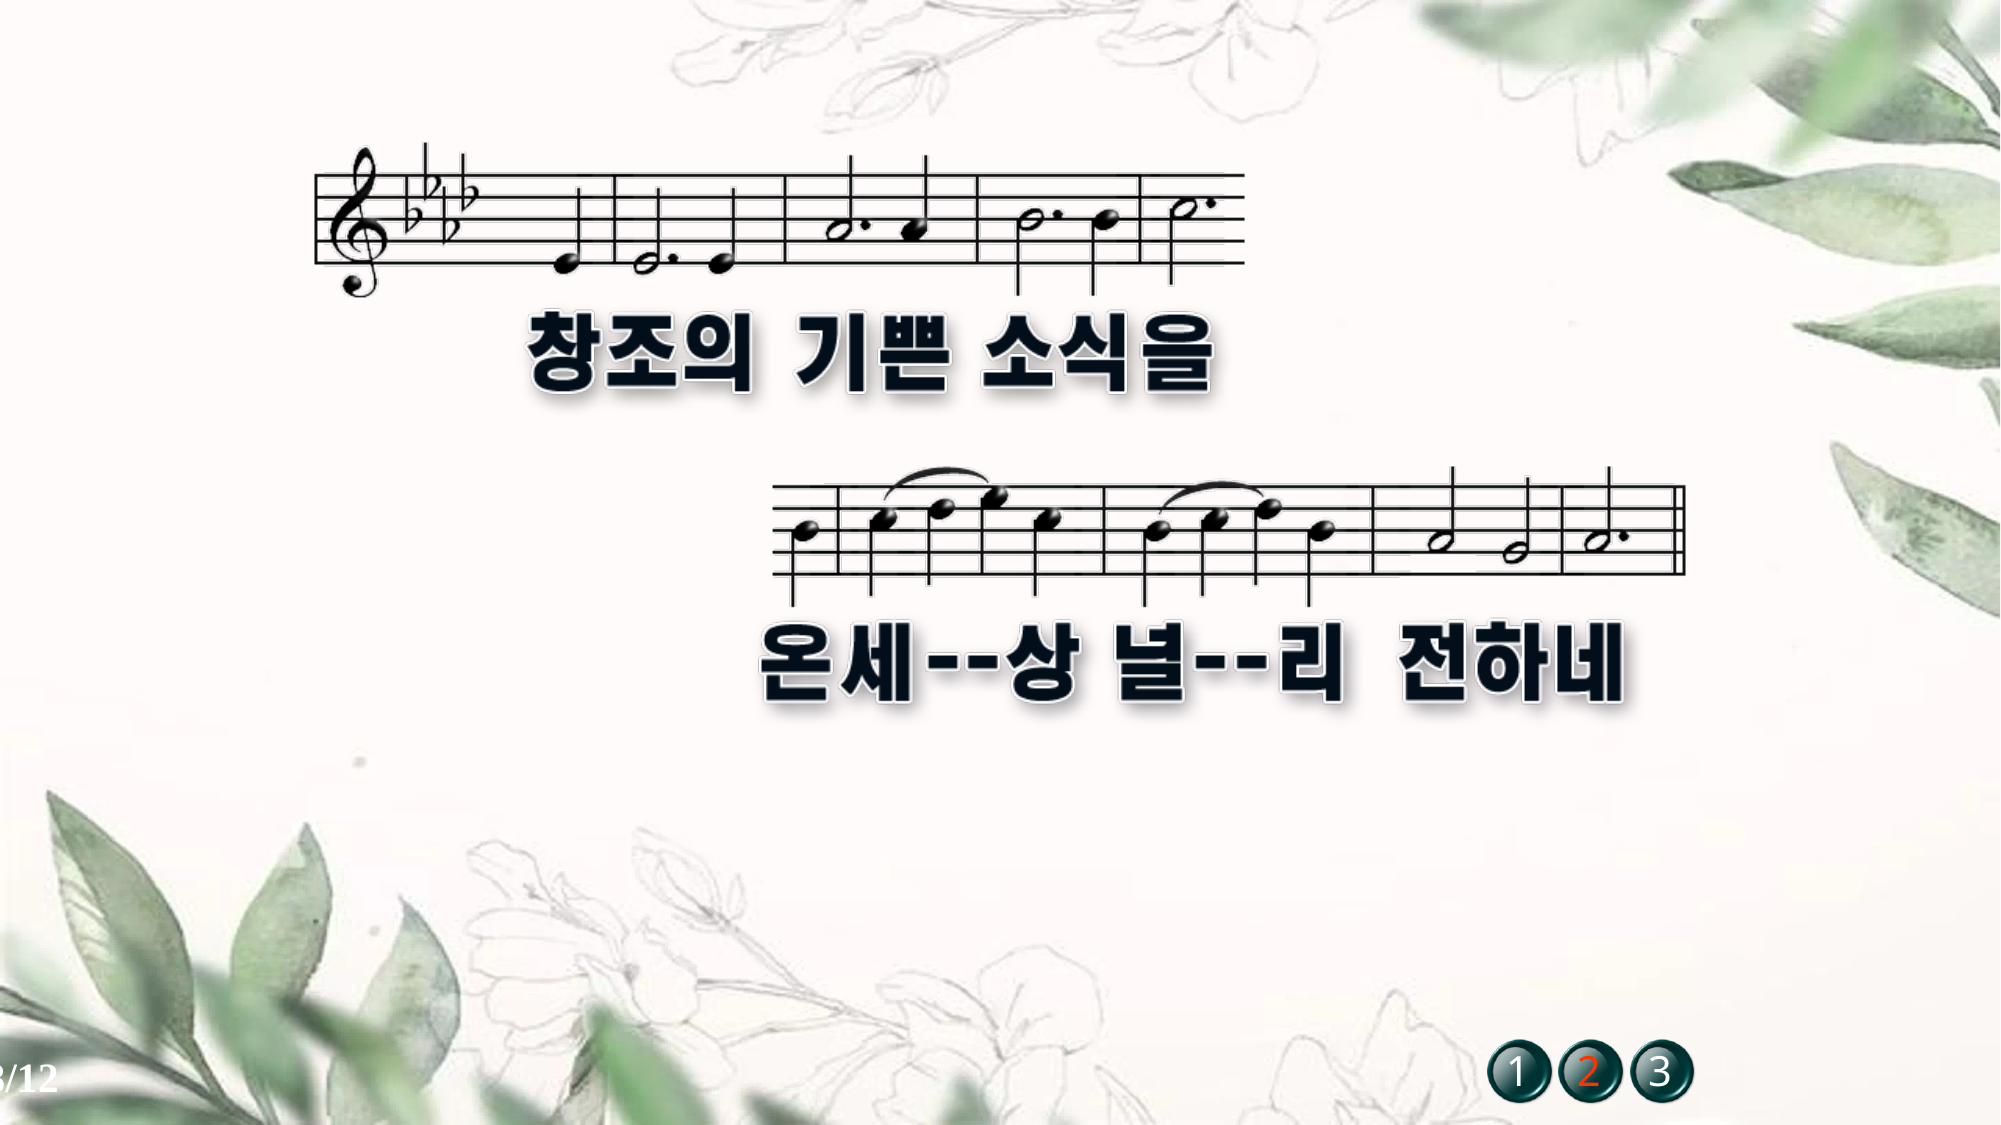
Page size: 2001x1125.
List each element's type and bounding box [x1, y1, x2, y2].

text_box [1627, 1035, 1697, 1106]
text_box [1484, 1035, 1555, 1106]
picture [0, 0, 2001, 1125]
text_box [1555, 1035, 1626, 1106]
